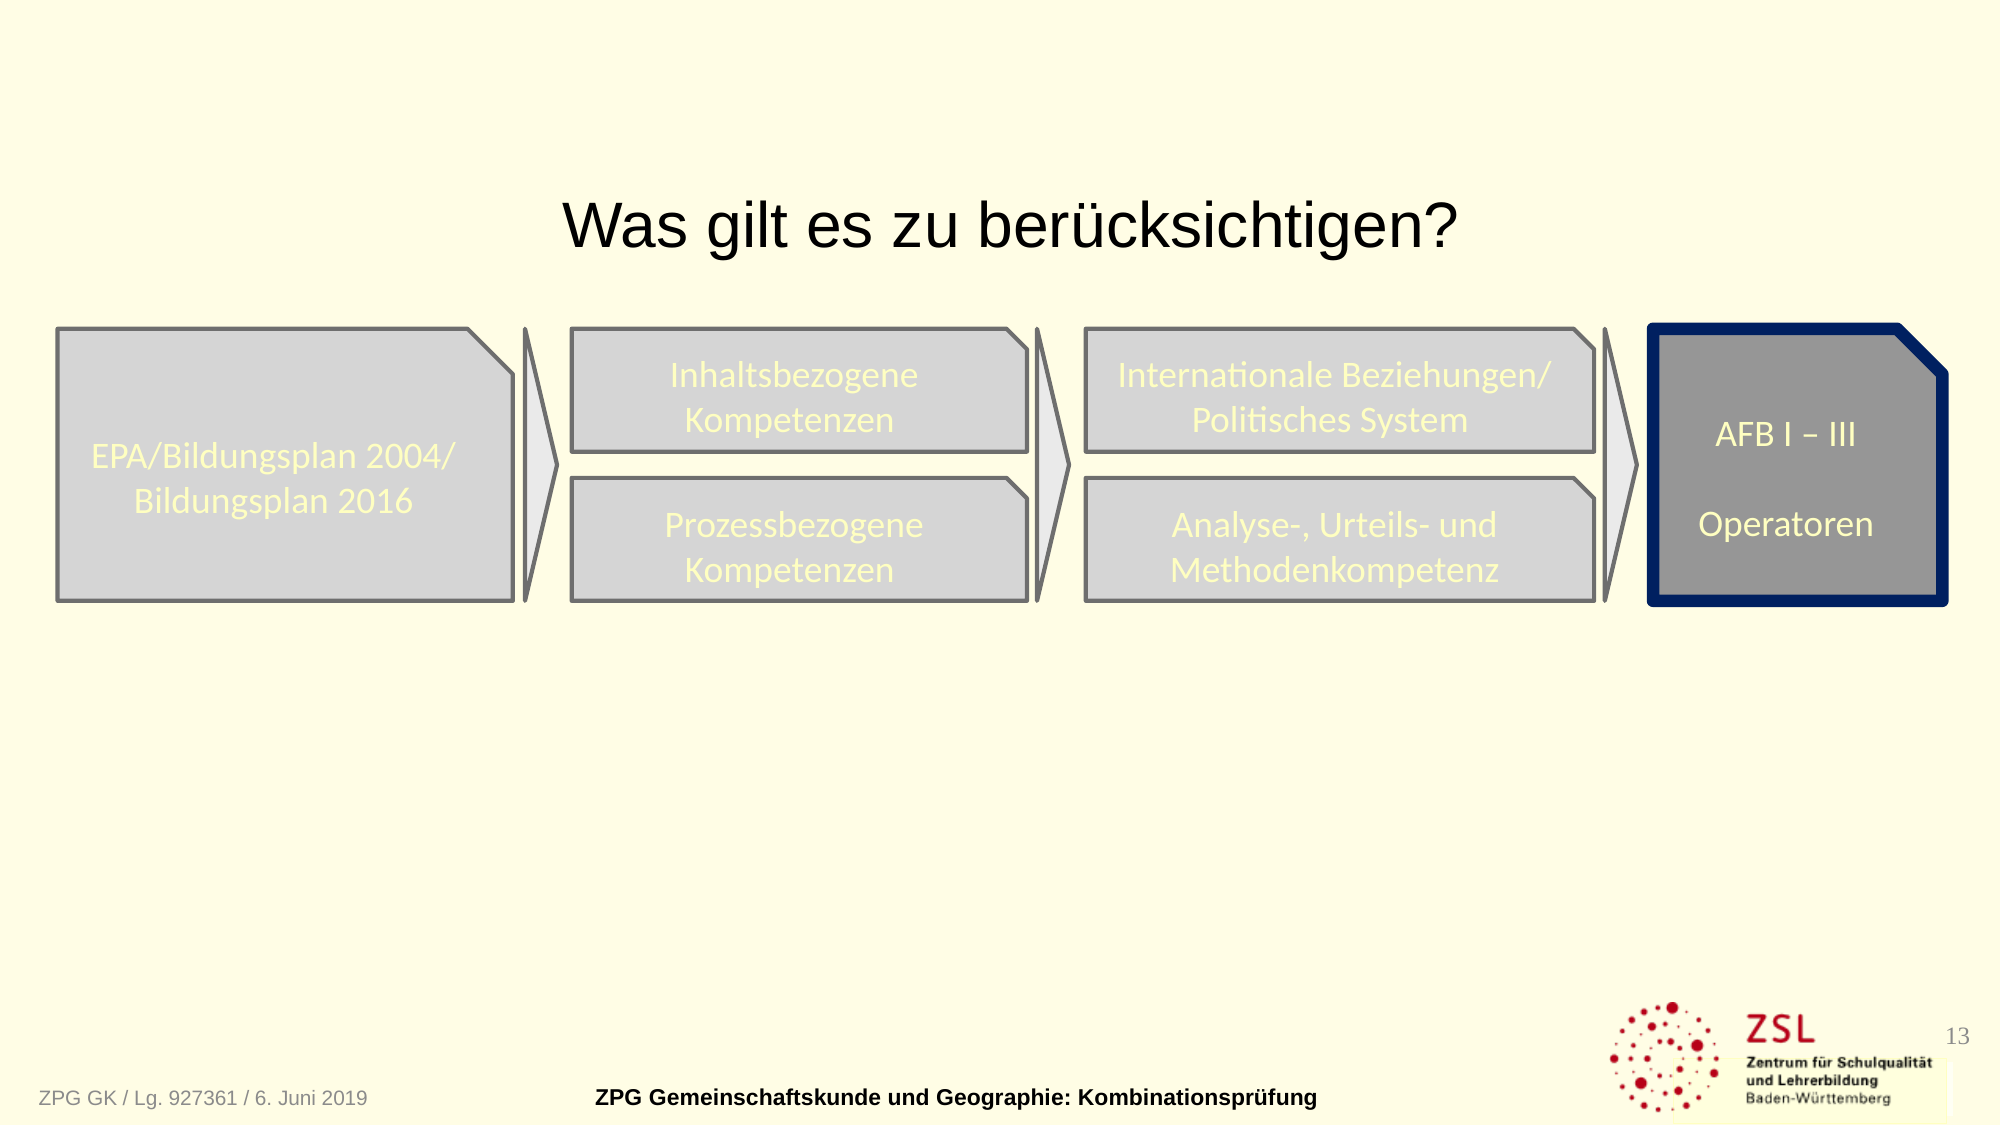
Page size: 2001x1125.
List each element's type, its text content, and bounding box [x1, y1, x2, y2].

text_box Inhaltsbezogene Kompetenzen [569, 326, 1030, 454]
text_box [522, 326, 560, 603]
text_box [1034, 326, 1072, 603]
text_box Prozessbezogene Kompetenzen [569, 475, 1030, 603]
text_box Internationale Beziehungen/ Politisches System [1083, 326, 1597, 454]
picture [1609, 1002, 1935, 1114]
slide_number 13 [1899, 1004, 1986, 1065]
text_box [1602, 326, 1639, 603]
text_box ZPG GK / Lg. 927361 / 6. Juni 2019 [23, 1066, 843, 1125]
text_box Analyse-, Urteils- und Methodenkompetenz [1083, 475, 1597, 603]
text_box Was gilt es zu berücksichtigen? [149, 175, 1875, 268]
text_box AFB I – III Operatoren [1650, 326, 1945, 603]
picture [1947, 1065, 1953, 1116]
text_box EPA/Bildungsplan 2004/ Bildungsplan 2016 [55, 326, 515, 603]
